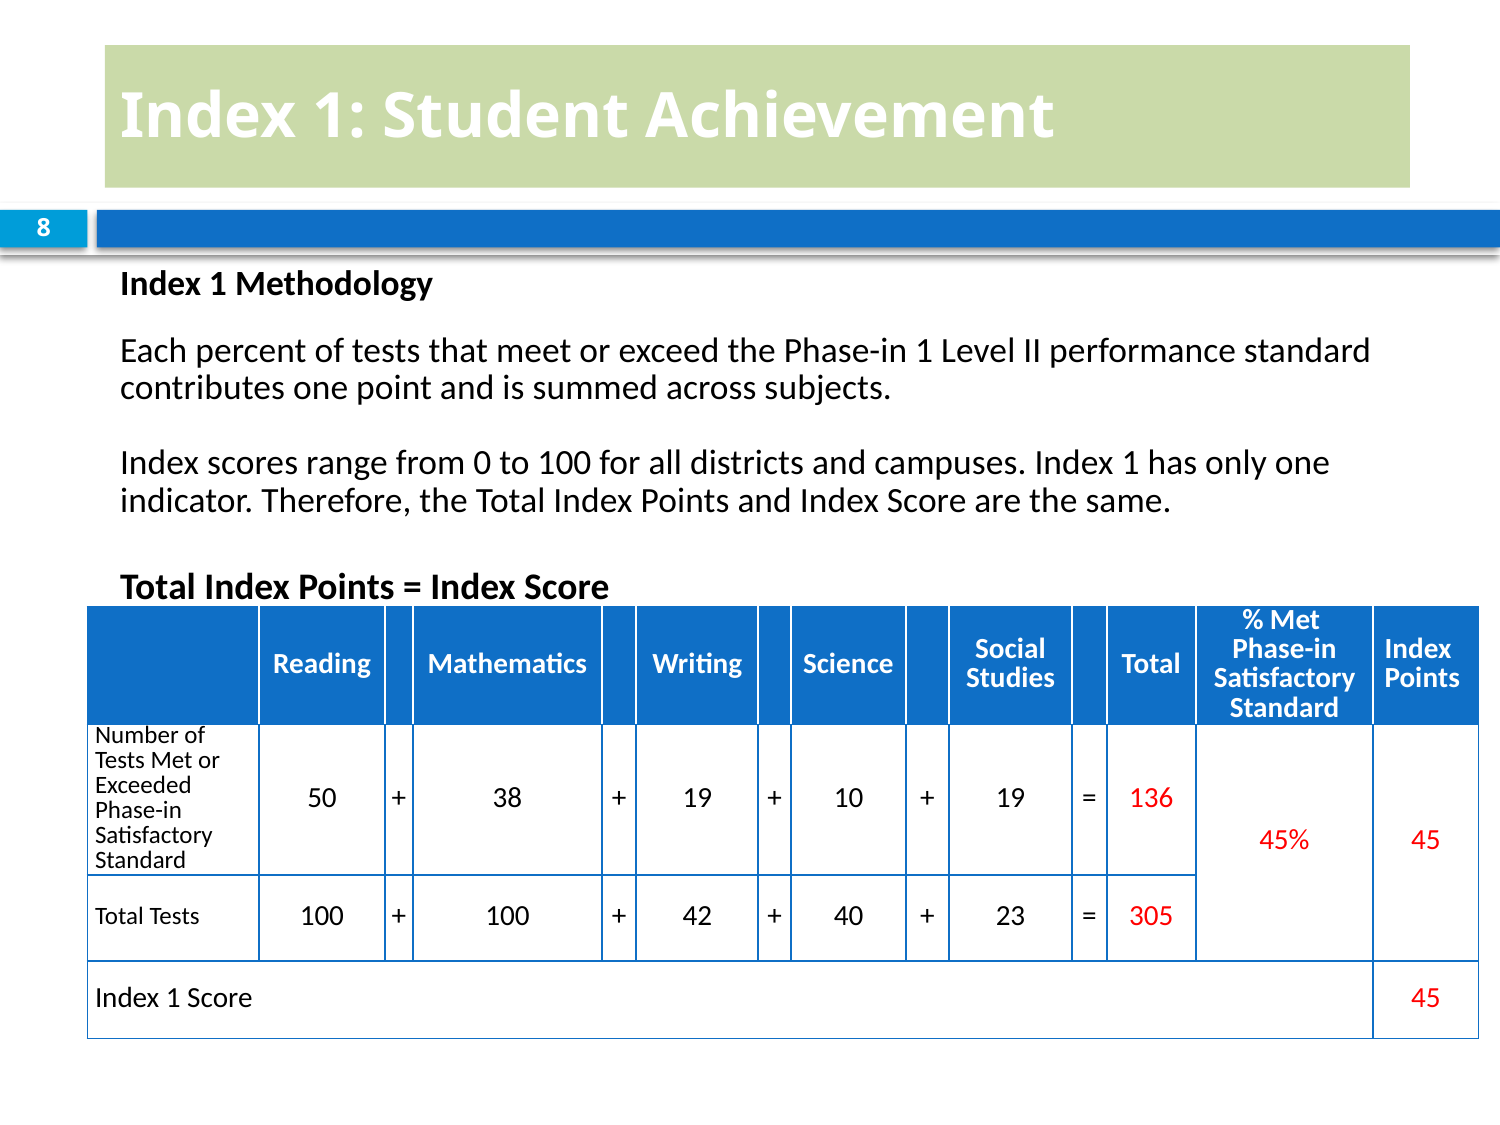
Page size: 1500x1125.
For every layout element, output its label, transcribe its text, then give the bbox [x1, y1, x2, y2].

table_cell [907, 608, 948, 724]
table_header [88, 566, 1478, 606]
table_cell 50 [260, 725, 384, 874]
table_cell 100 [260, 876, 384, 960]
table_cell 23 [950, 876, 1071, 960]
table_cell 38 [414, 725, 601, 874]
table_cell + [386, 876, 412, 960]
table_cell [1073, 608, 1106, 724]
table_cell = [1073, 725, 1106, 874]
table_cell + [603, 876, 635, 960]
table_cell Index Points [1374, 608, 1478, 724]
table_cell + [759, 725, 790, 874]
table_cell Total [1108, 608, 1195, 724]
table_cell + [759, 876, 790, 960]
table_cell [759, 608, 790, 724]
table_cell 136 [1108, 725, 1195, 874]
table_cell Social Studies [950, 608, 1071, 724]
table_cell Index 1 Score [88, 962, 1372, 1038]
table_cell Science [792, 608, 905, 724]
table_cell 305 [1108, 876, 1195, 960]
table_cell 45 [1374, 962, 1478, 1038]
table_cell 45% [1197, 725, 1372, 960]
table_cell + [603, 725, 635, 874]
table_cell Number of Tests Met or Exceeded Phase-in Satisfactory Standard [88, 725, 258, 874]
title Index 1: Student Achievement [104, 44, 1411, 189]
table_cell % Met Phase-in Satisfactory Standard [1197, 608, 1372, 724]
slide_number 8 [0, 208, 88, 249]
table_cell 10 [792, 725, 905, 874]
table_cell 42 [637, 876, 757, 960]
table_cell + [907, 725, 948, 874]
table_cell + [907, 876, 948, 960]
table_cell [603, 608, 635, 724]
table_cell = [1073, 876, 1106, 960]
table_cell 45 [1374, 725, 1478, 960]
table_cell Total Tests [88, 876, 258, 960]
table_cell 100 [414, 876, 601, 960]
table_cell Writing [637, 608, 757, 724]
list Index 1 Methodology Each percent of tests that meet or exceed the Phase-in 1 Level II performance standard contributes one point and is summed across subjects. Index scores range from 0 to 100 for all districts and campuses. Index 1 has only one indicator. Therefore, the Total Index Points and Index Score are the same. Total Index Points = Index Score [104, 265, 1443, 567]
table_cell 40 [792, 876, 905, 960]
table_cell + [386, 725, 412, 874]
table_cell [88, 608, 258, 724]
table_cell Reading [260, 608, 384, 724]
table_cell Mathematics [414, 608, 601, 724]
table_cell 19 [637, 725, 757, 874]
table_cell 19 [950, 725, 1071, 874]
table_cell [386, 608, 412, 724]
